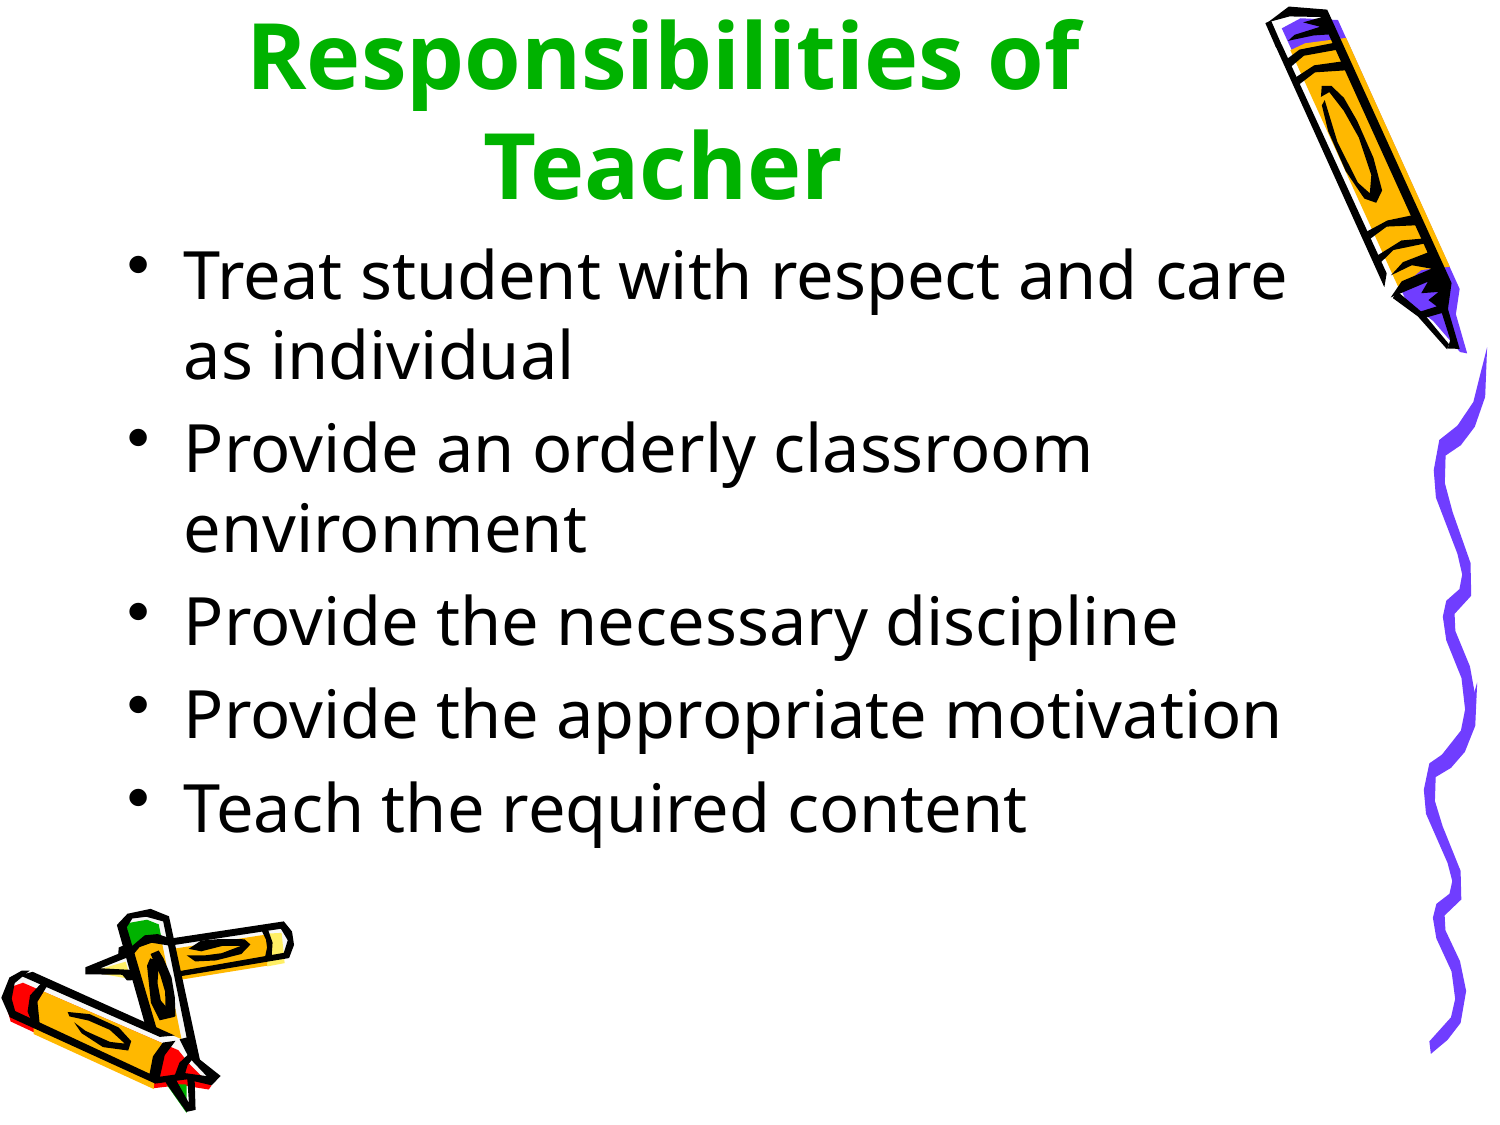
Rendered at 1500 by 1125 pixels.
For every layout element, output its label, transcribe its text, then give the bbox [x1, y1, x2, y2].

title Responsibilities of Teacher [74, 62, 1253, 226]
list Treat student with respect and care as individual Provide an orderly classroom environment Provide the necessary discipline Provide the appropriate motivation Teach the required content [112, 224, 1376, 826]
